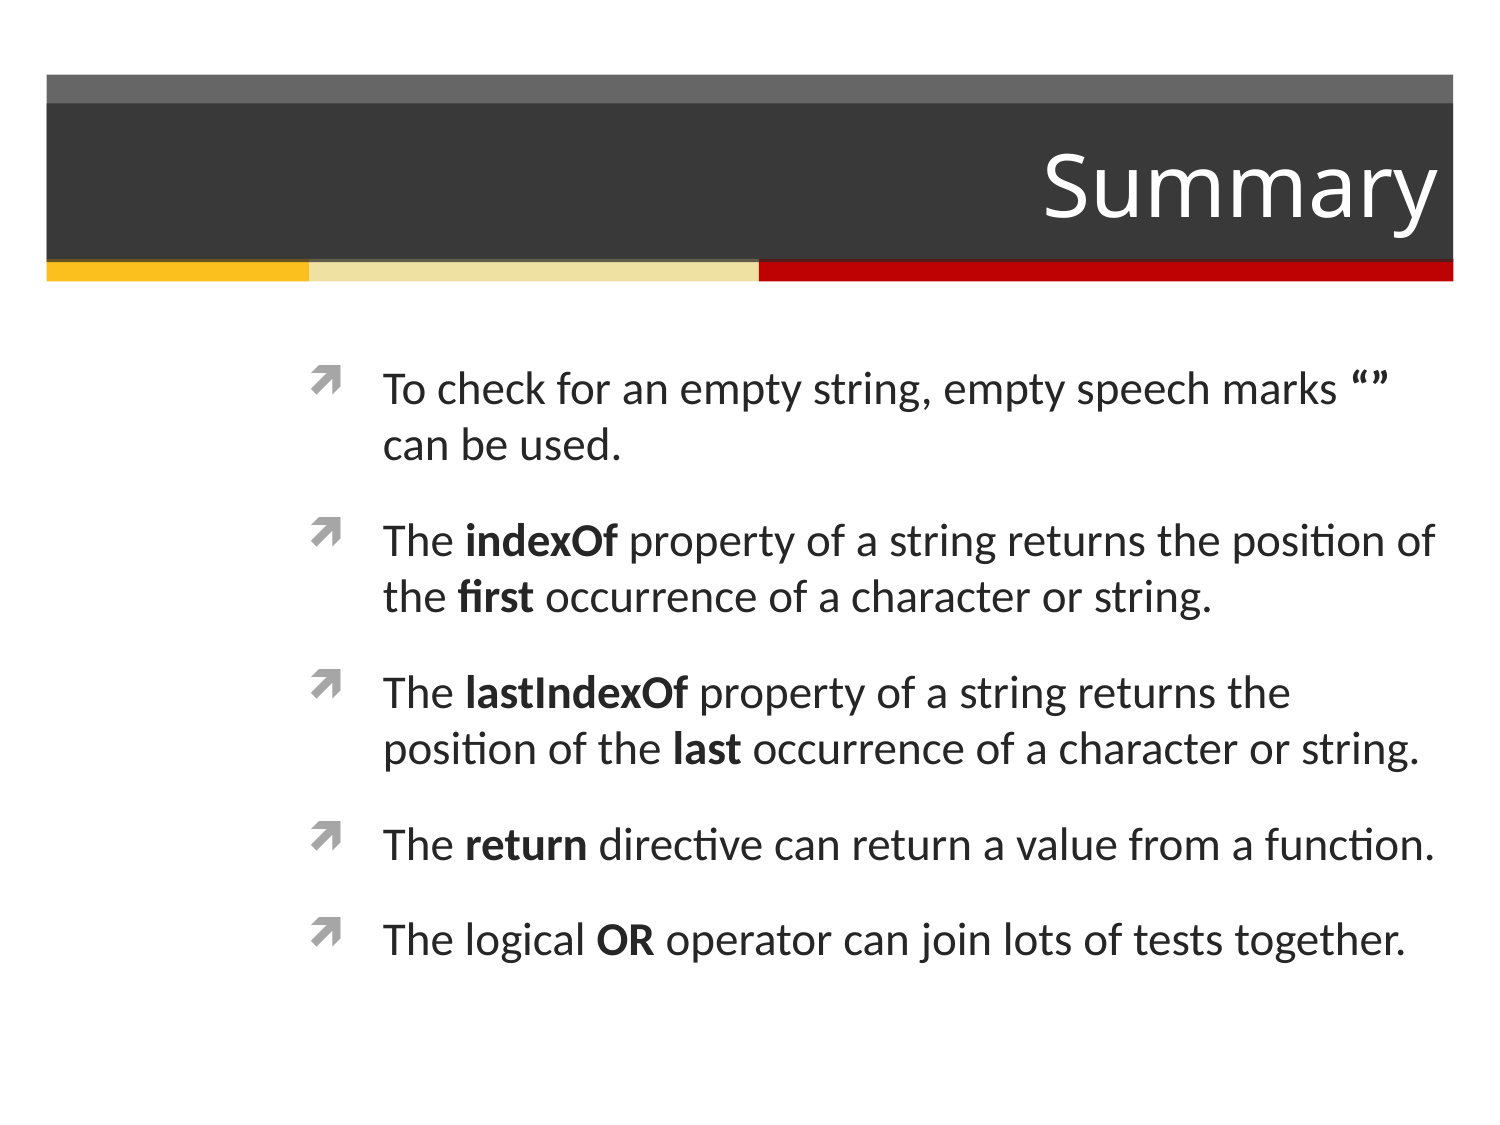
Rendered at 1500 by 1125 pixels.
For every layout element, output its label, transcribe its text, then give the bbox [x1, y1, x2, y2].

list To check for an empty string, empty speech marks “” can be used. The indexOf property of a string returns the position of the first occurrence of a character or string. The lastIndexOf property of a string returns the position of the last occurrence of a character or string. The return directive can return a value from a function. The logical OR operator can join lots of tests together. [292, 350, 1454, 1005]
title Summary [46, 103, 1454, 263]
